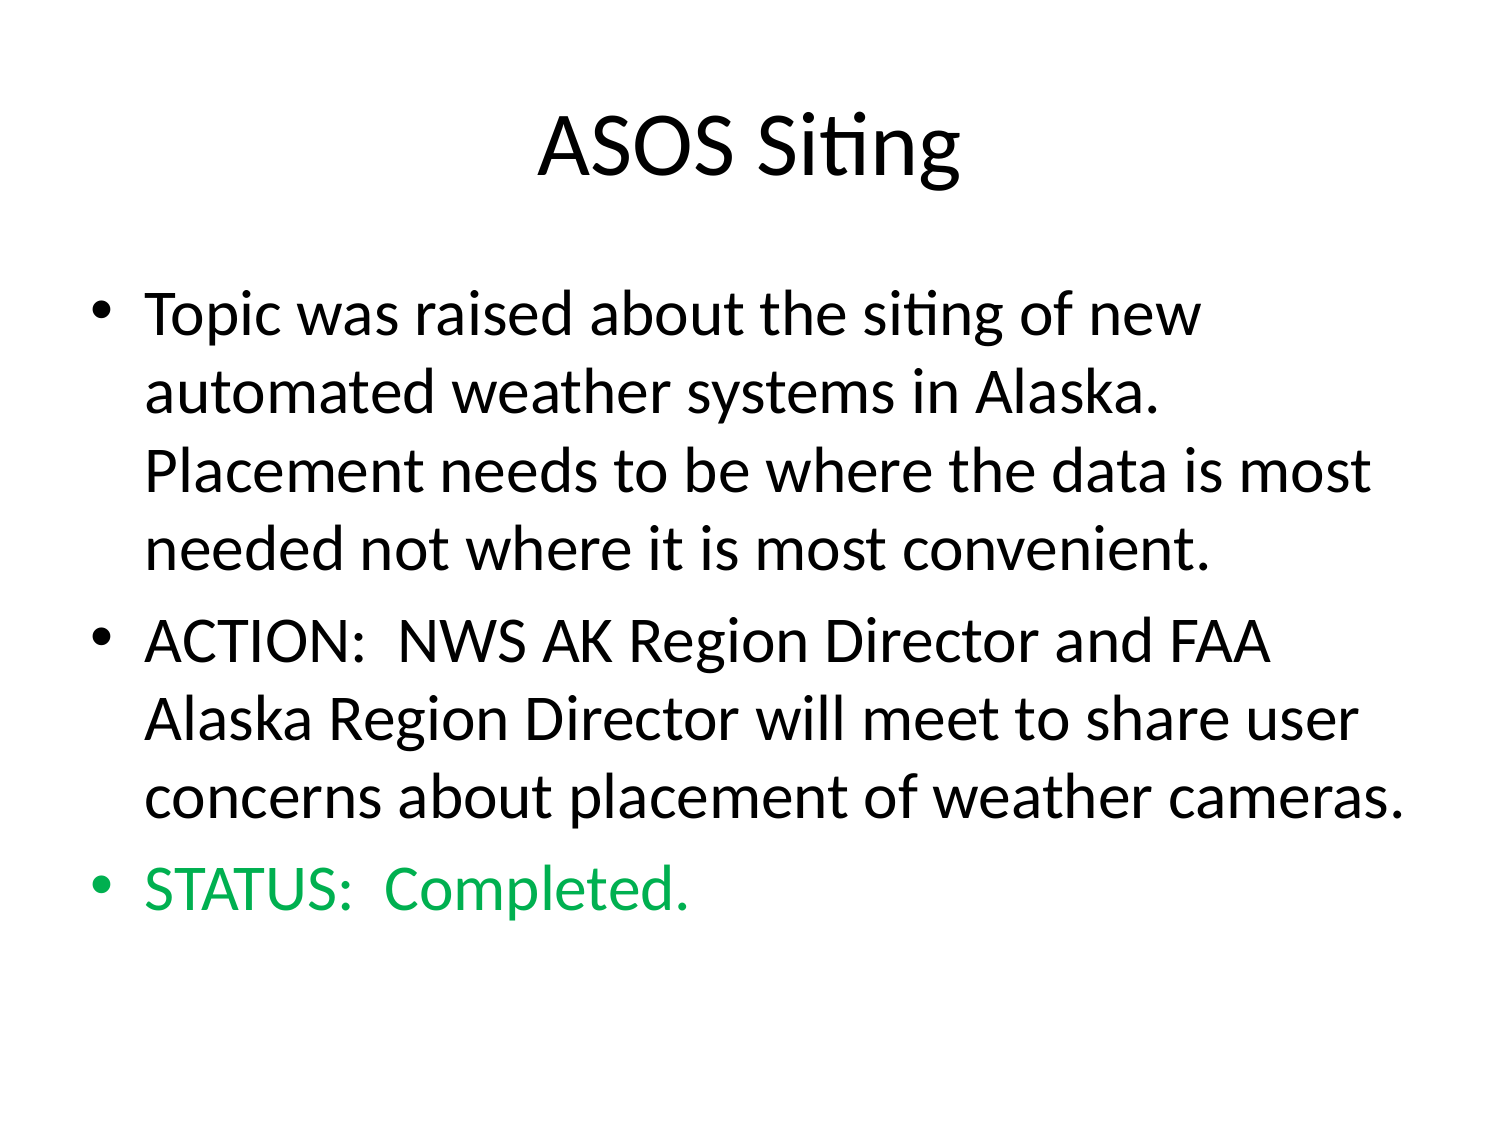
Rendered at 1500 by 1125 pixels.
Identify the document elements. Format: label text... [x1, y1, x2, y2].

title ASOS Siting [75, 45, 1425, 233]
list Topic was raised about the siting of new automated weather systems in Alaska. Placement needs to be where the data is most needed not where it is most convenient. ACTION: NWS AK Region Director and FAA Alaska Region Director will meet to share user concerns about placement of weather cameras. STATUS: Completed. [75, 262, 1425, 1005]
